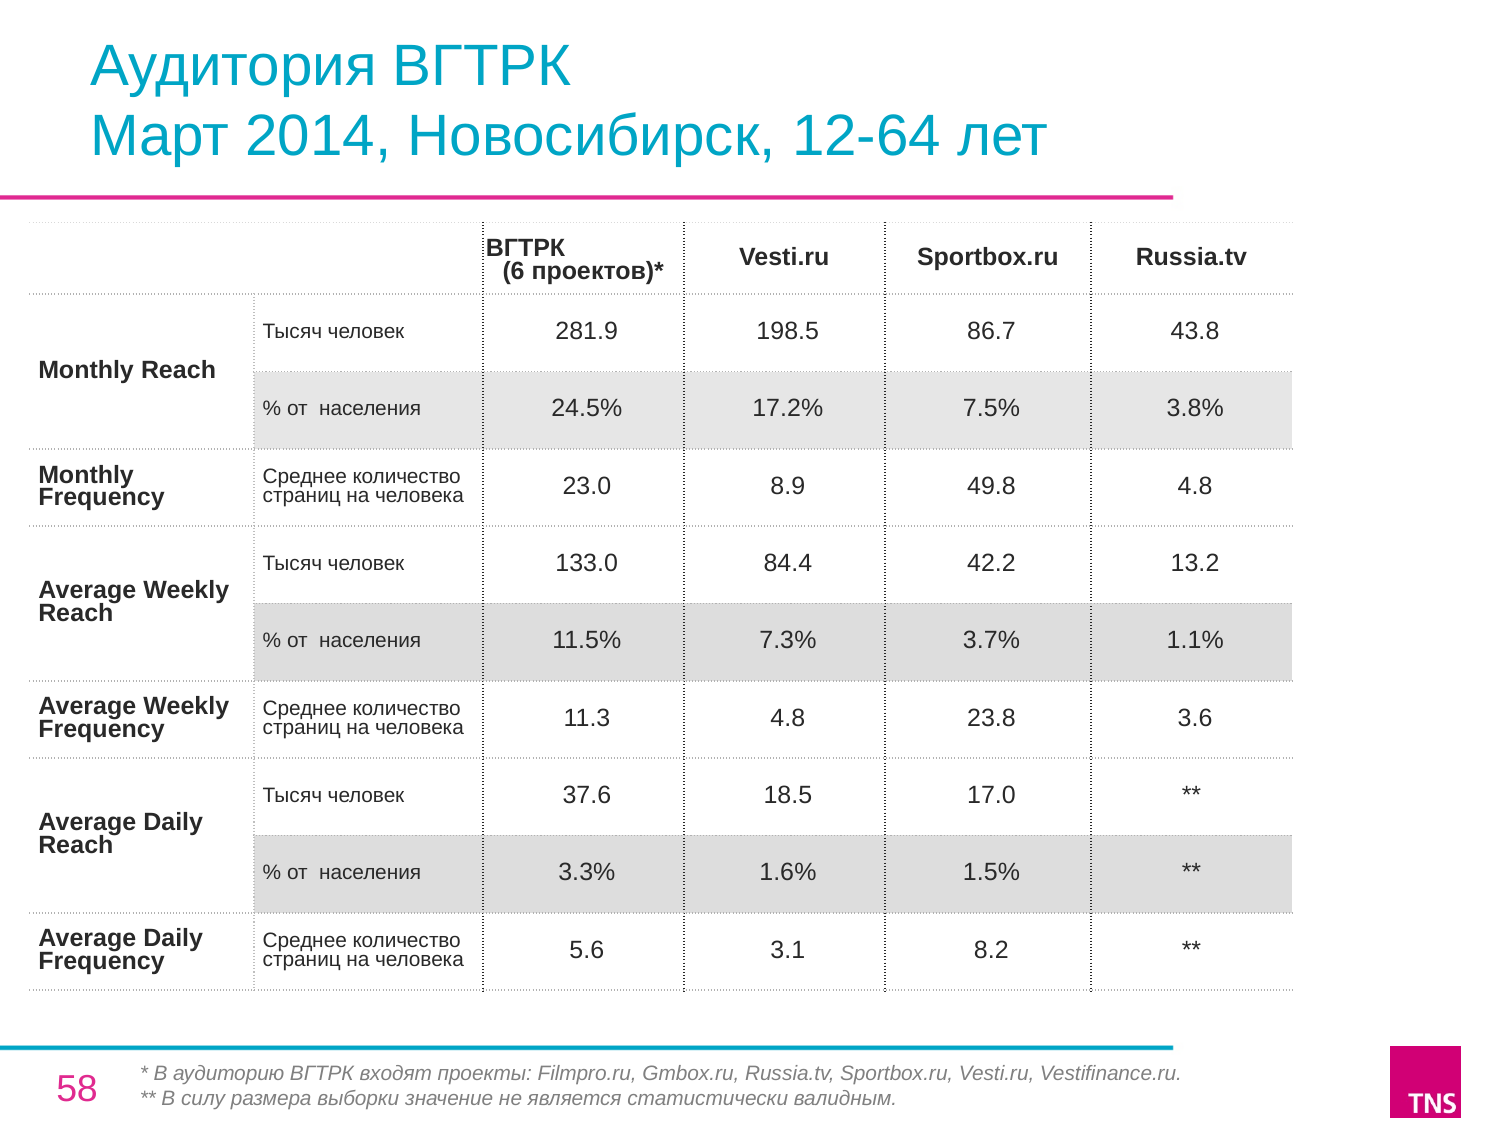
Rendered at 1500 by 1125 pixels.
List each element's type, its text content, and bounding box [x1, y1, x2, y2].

table_header Russia.tv [1091, 223, 1292, 294]
table_cell Тысяч человек [254, 294, 483, 372]
table_header ВГТРК (6 проектов)* [483, 223, 684, 294]
picture [0, 0, 1500, 1125]
table_header [29, 223, 483, 294]
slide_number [40, 1055, 392, 1125]
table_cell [29, 294, 1292, 990]
table_header Vesti.ru [684, 223, 885, 294]
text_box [124, 1052, 1463, 1117]
title Аудитория ВГТРК Март 2014, Новосибирск, 12-64 лет [74, 8, 1476, 187]
table_cell Monthly Reach [29, 294, 254, 449]
table_header Sportbox.ru [885, 223, 1091, 294]
